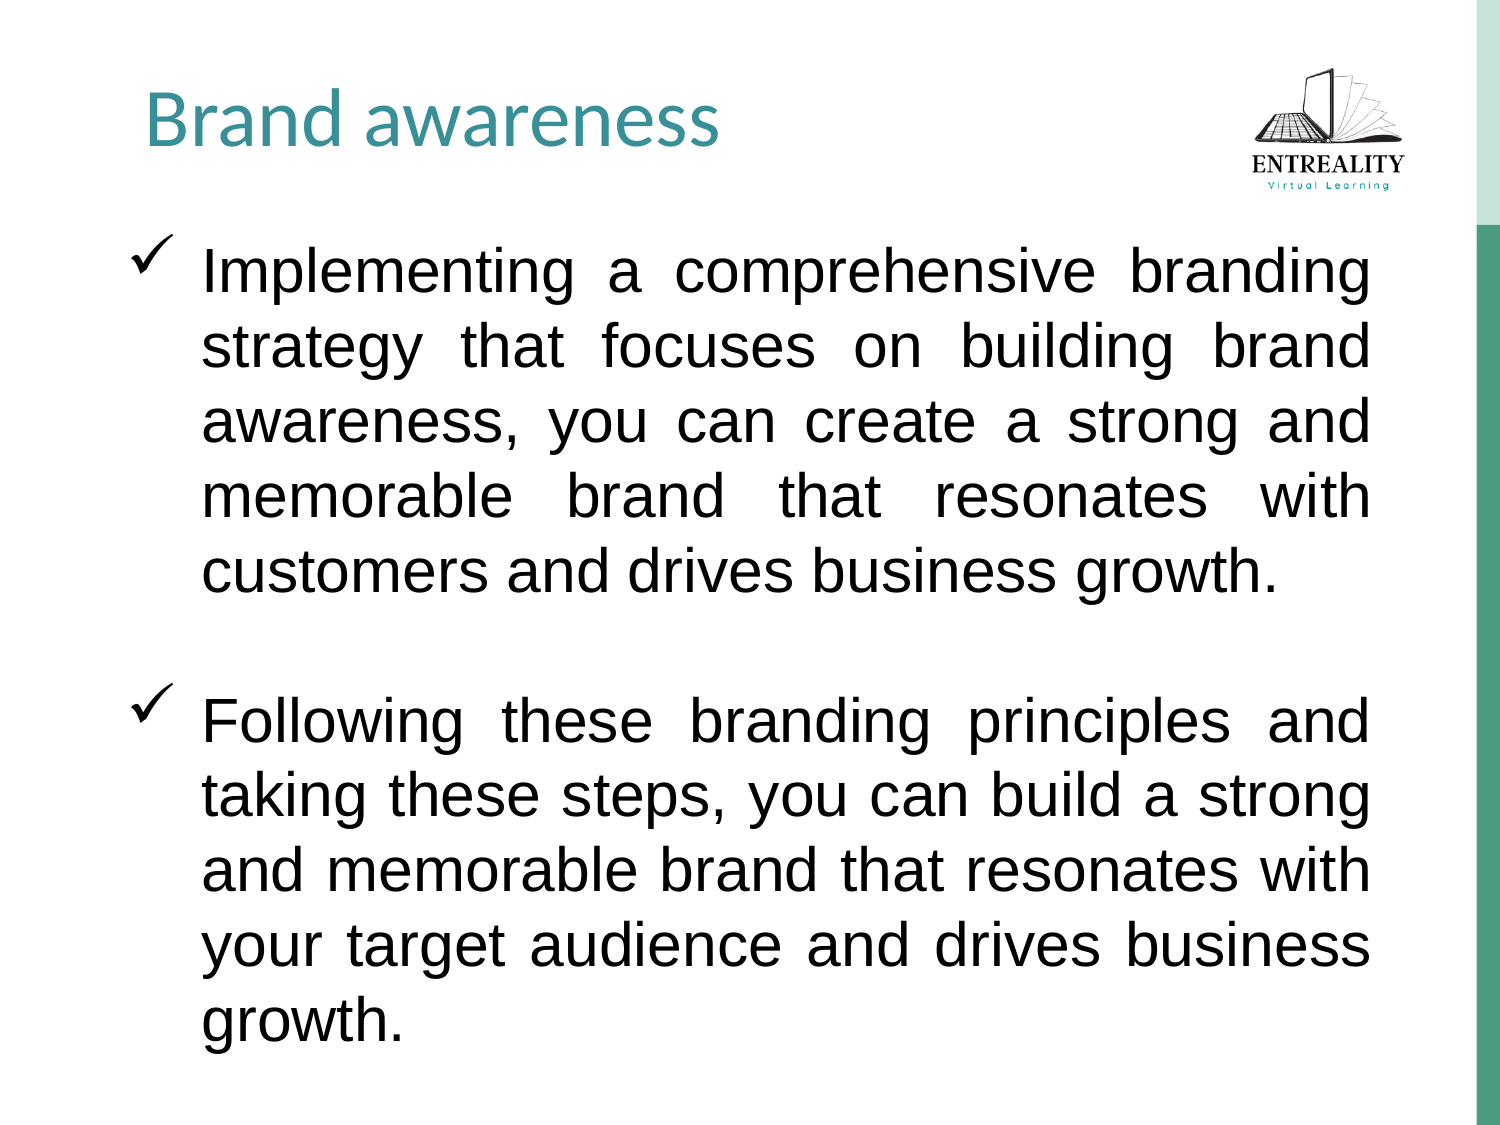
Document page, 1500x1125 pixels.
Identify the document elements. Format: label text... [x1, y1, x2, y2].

text_box Implementing a comprehensive branding strategy that focuses on building brand awareness, you can create a strong and memorable brand that resonates with customers and drives business growth. Following these branding principles and taking these steps, you can build a strong and memorable brand that resonates with your target audience and drives business growth. [111, 222, 1389, 1062]
picture [1198, 0, 1458, 259]
text_box [110, 106, 1185, 172]
text_box Brand awareness [130, 55, 1229, 171]
